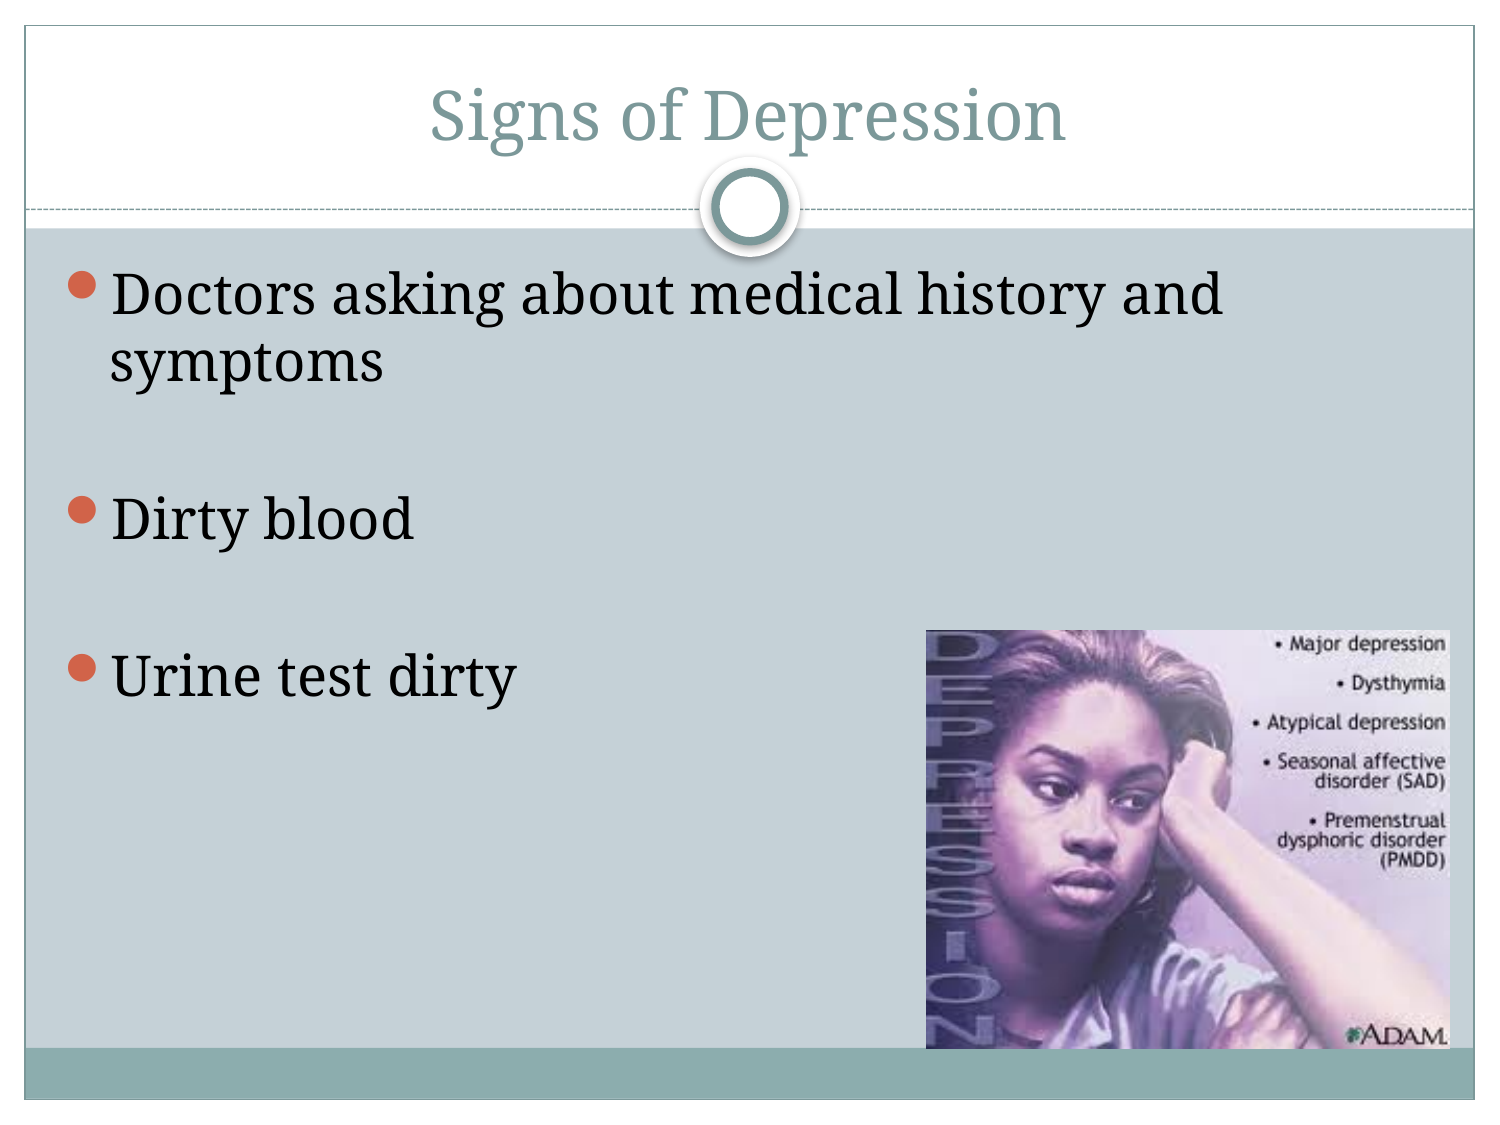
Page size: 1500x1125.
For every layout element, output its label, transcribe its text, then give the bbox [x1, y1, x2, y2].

list Doctors asking about medical history and symptoms Dirty blood Urine test dirty [49, 250, 1445, 1001]
title Signs of Depression [49, 37, 1450, 162]
picture [926, 630, 1450, 1050]
